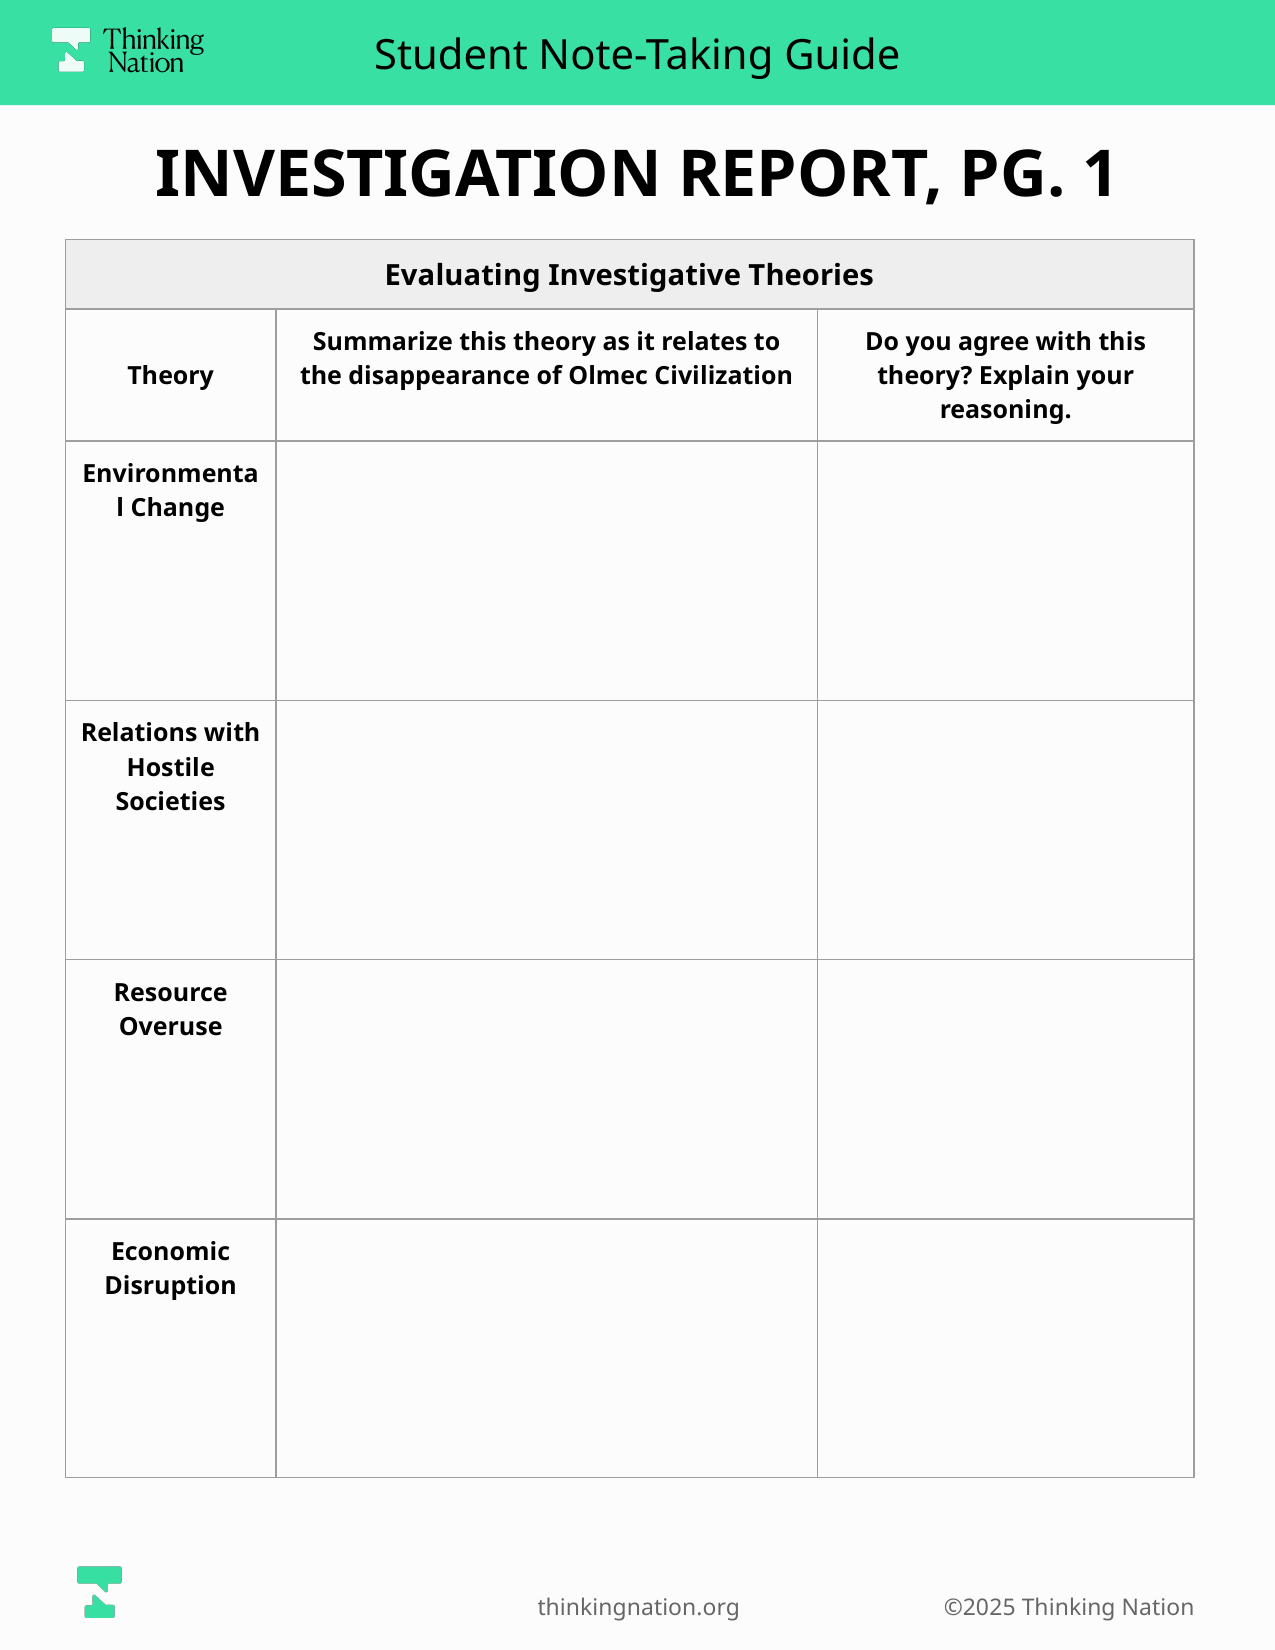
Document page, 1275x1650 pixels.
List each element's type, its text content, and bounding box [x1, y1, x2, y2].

table_cell [818, 1220, 1193, 1477]
text_box thinkingnation.org [488, 1576, 790, 1628]
table_cell Resource Overuse [66, 960, 275, 1218]
text_box Student Note-Taking Guide [0, 0, 1275, 106]
table_cell [277, 960, 817, 1218]
table_cell Theory [66, 310, 275, 440]
table_cell Environmental Change [66, 442, 275, 700]
table_cell Summarize this theory as it relates to the disappearance of Olmec Civilization [277, 310, 817, 440]
table_cell [818, 442, 1193, 700]
table_cell Relations with Hostile Societies [66, 701, 275, 959]
text_box ©2025 Thinking Nation [909, 1576, 1211, 1628]
table_cell Economic Disruption [66, 1220, 275, 1477]
picture [63, 1556, 135, 1628]
table_cell [277, 701, 817, 959]
table_cell [277, 1220, 817, 1477]
text_box INVESTIGATION REPORT, PG. 1 [128, 117, 1146, 223]
table_cell Do you agree with this theory? Explain your reasoning. [818, 310, 1193, 440]
table_header Evaluating Investigative Theories [66, 240, 1193, 308]
table_cell [818, 960, 1193, 1218]
picture [35, 13, 210, 87]
table_cell [818, 701, 1193, 959]
table_cell [277, 442, 817, 700]
